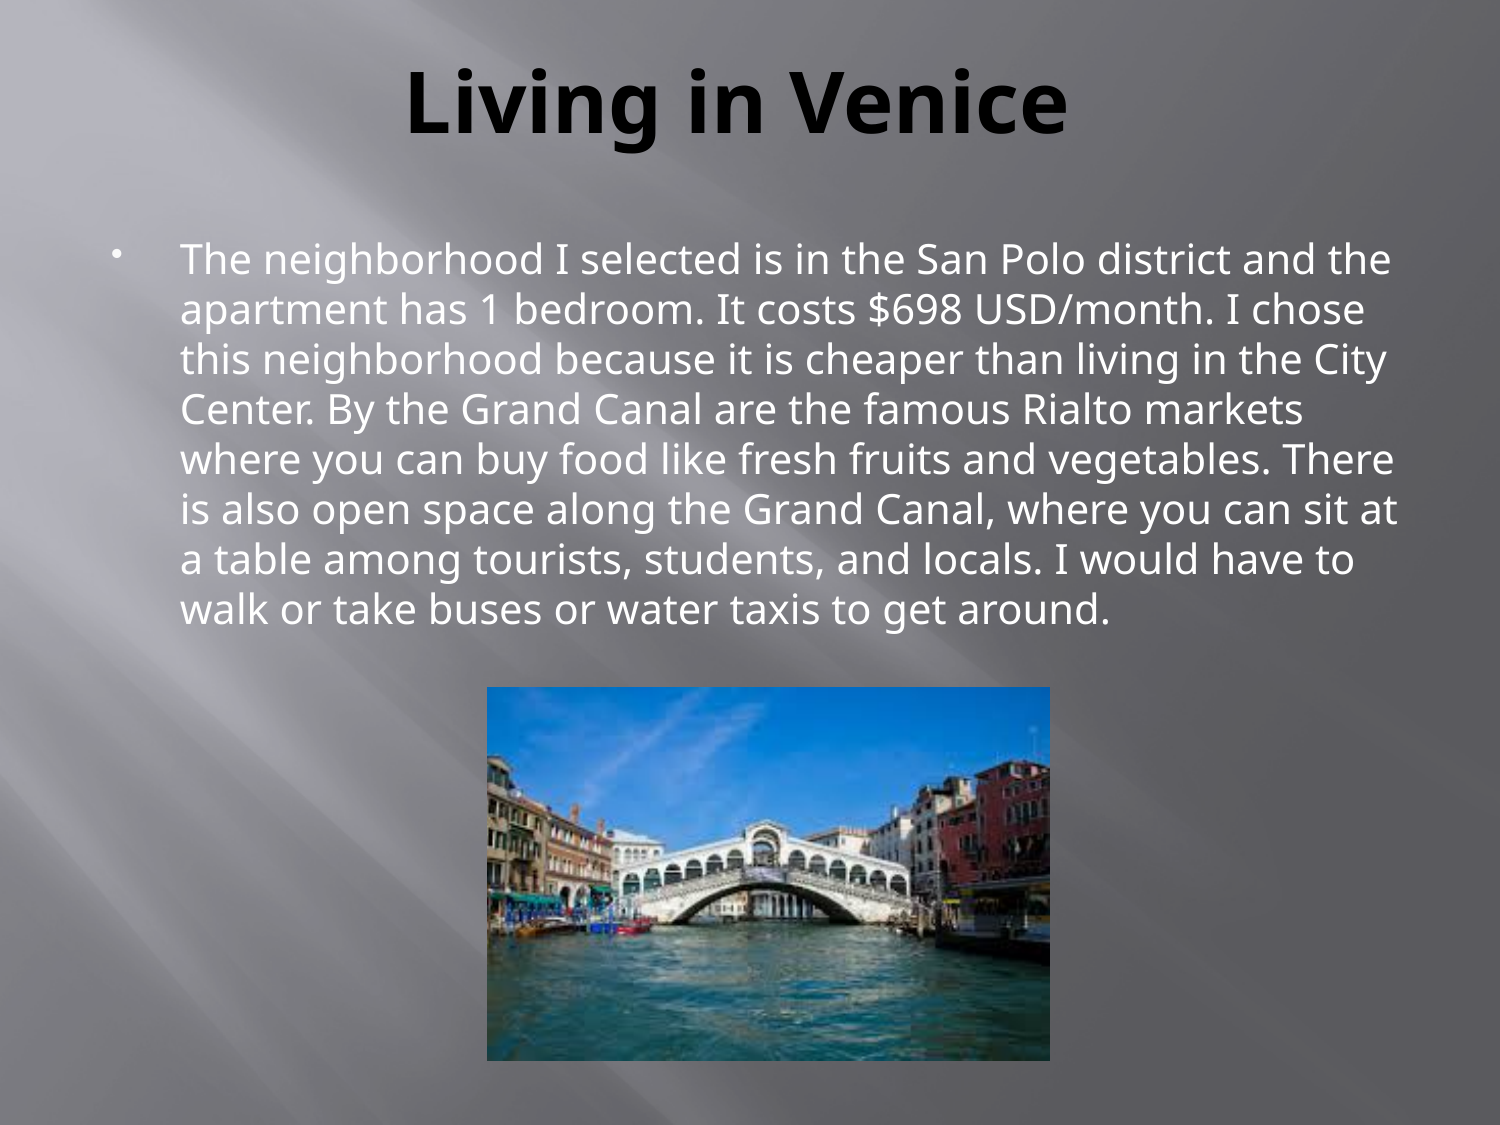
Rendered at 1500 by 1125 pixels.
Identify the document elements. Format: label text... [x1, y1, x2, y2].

title Living in Venice [62, 5, 1413, 193]
picture [487, 687, 1051, 1061]
list The neighborhood I selected is in the San Polo district and the apartment has 1 bedroom. It costs $698 USD/month. I chose this neighborhood because it is cheaper than living in the City Center. By the Grand Canal are the famous Rialto markets where you can buy food like fresh fruits and vegetables. There is also open space along the Grand Canal, where you can sit at a table among tourists, students, and locals. I would have to walk or take buses or water taxis to get around. [75, 224, 1425, 1035]
